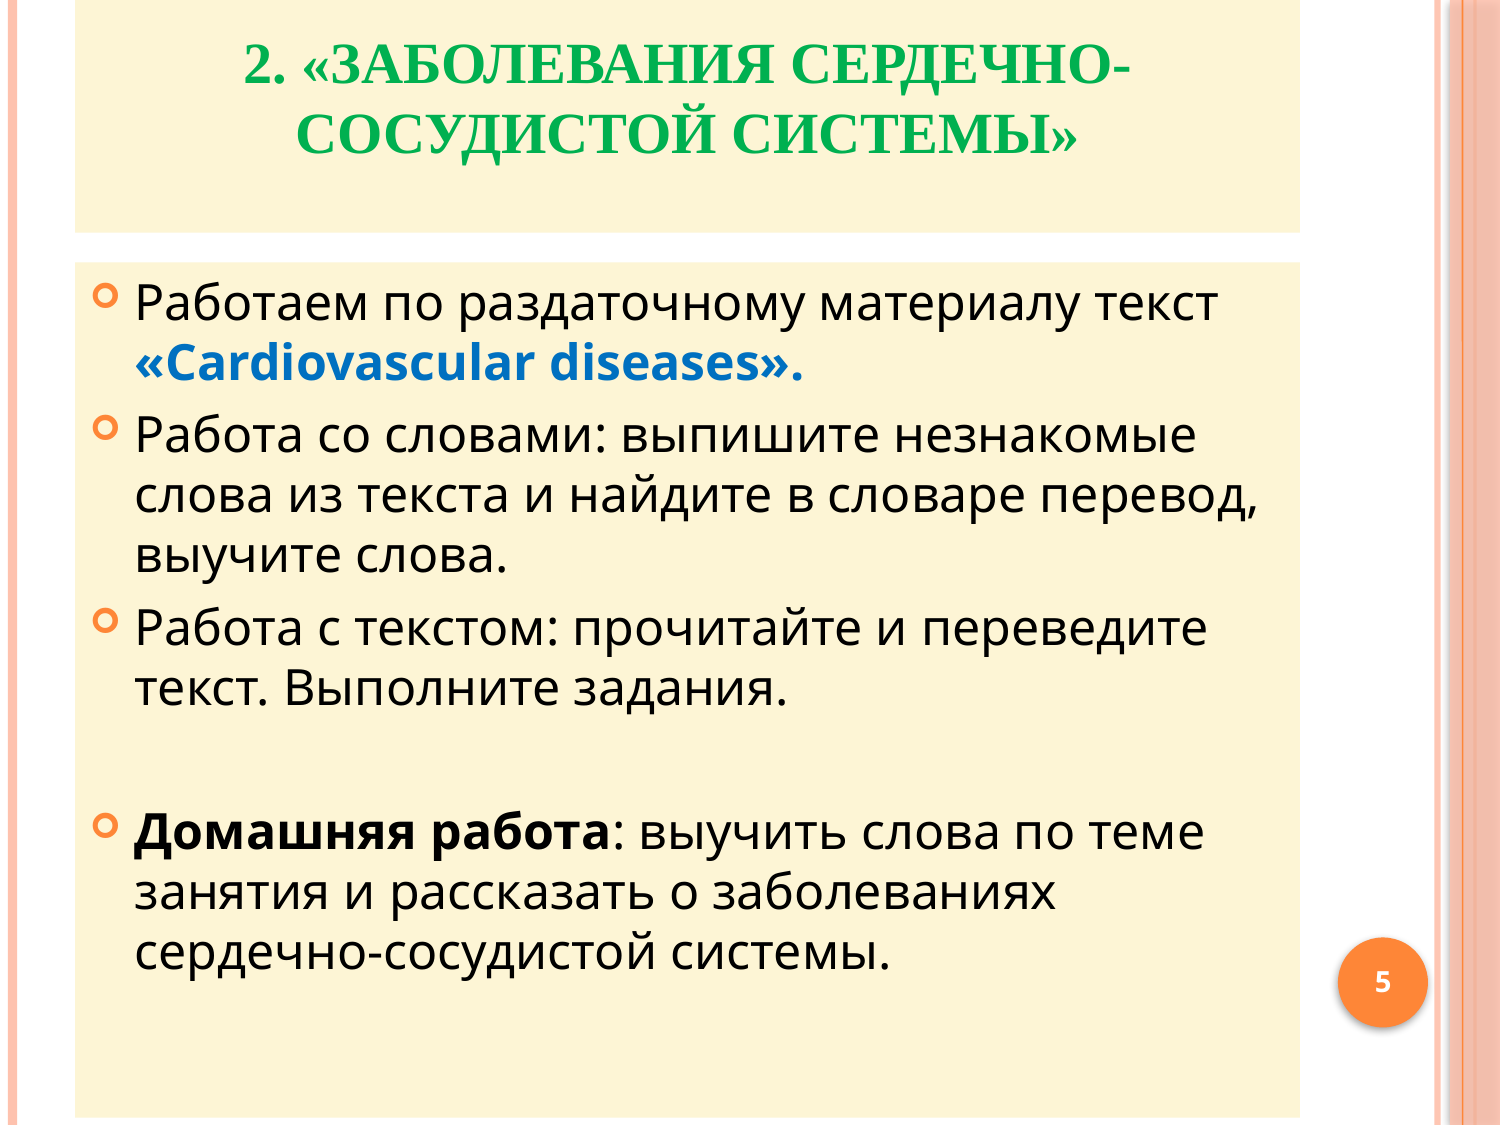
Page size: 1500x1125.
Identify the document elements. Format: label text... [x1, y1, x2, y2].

slide_number 5 [1333, 940, 1434, 1027]
title 2. «Заболевания сердечно-сосудистой системы» [75, 0, 1300, 233]
list Работаем по раздаточному материалу текст «Cardiovascular diseases». Работа со словами: выпишите незнакомые слова из текста и найдите в словаре перевод, выучите слова. Работа с текстом: прочитайте и переведите текст. Выполните задания. Домашняя работа: выучить слова по теме занятия и рассказать о заболеваниях сердечно-сосудистой системы. [75, 262, 1300, 1118]
